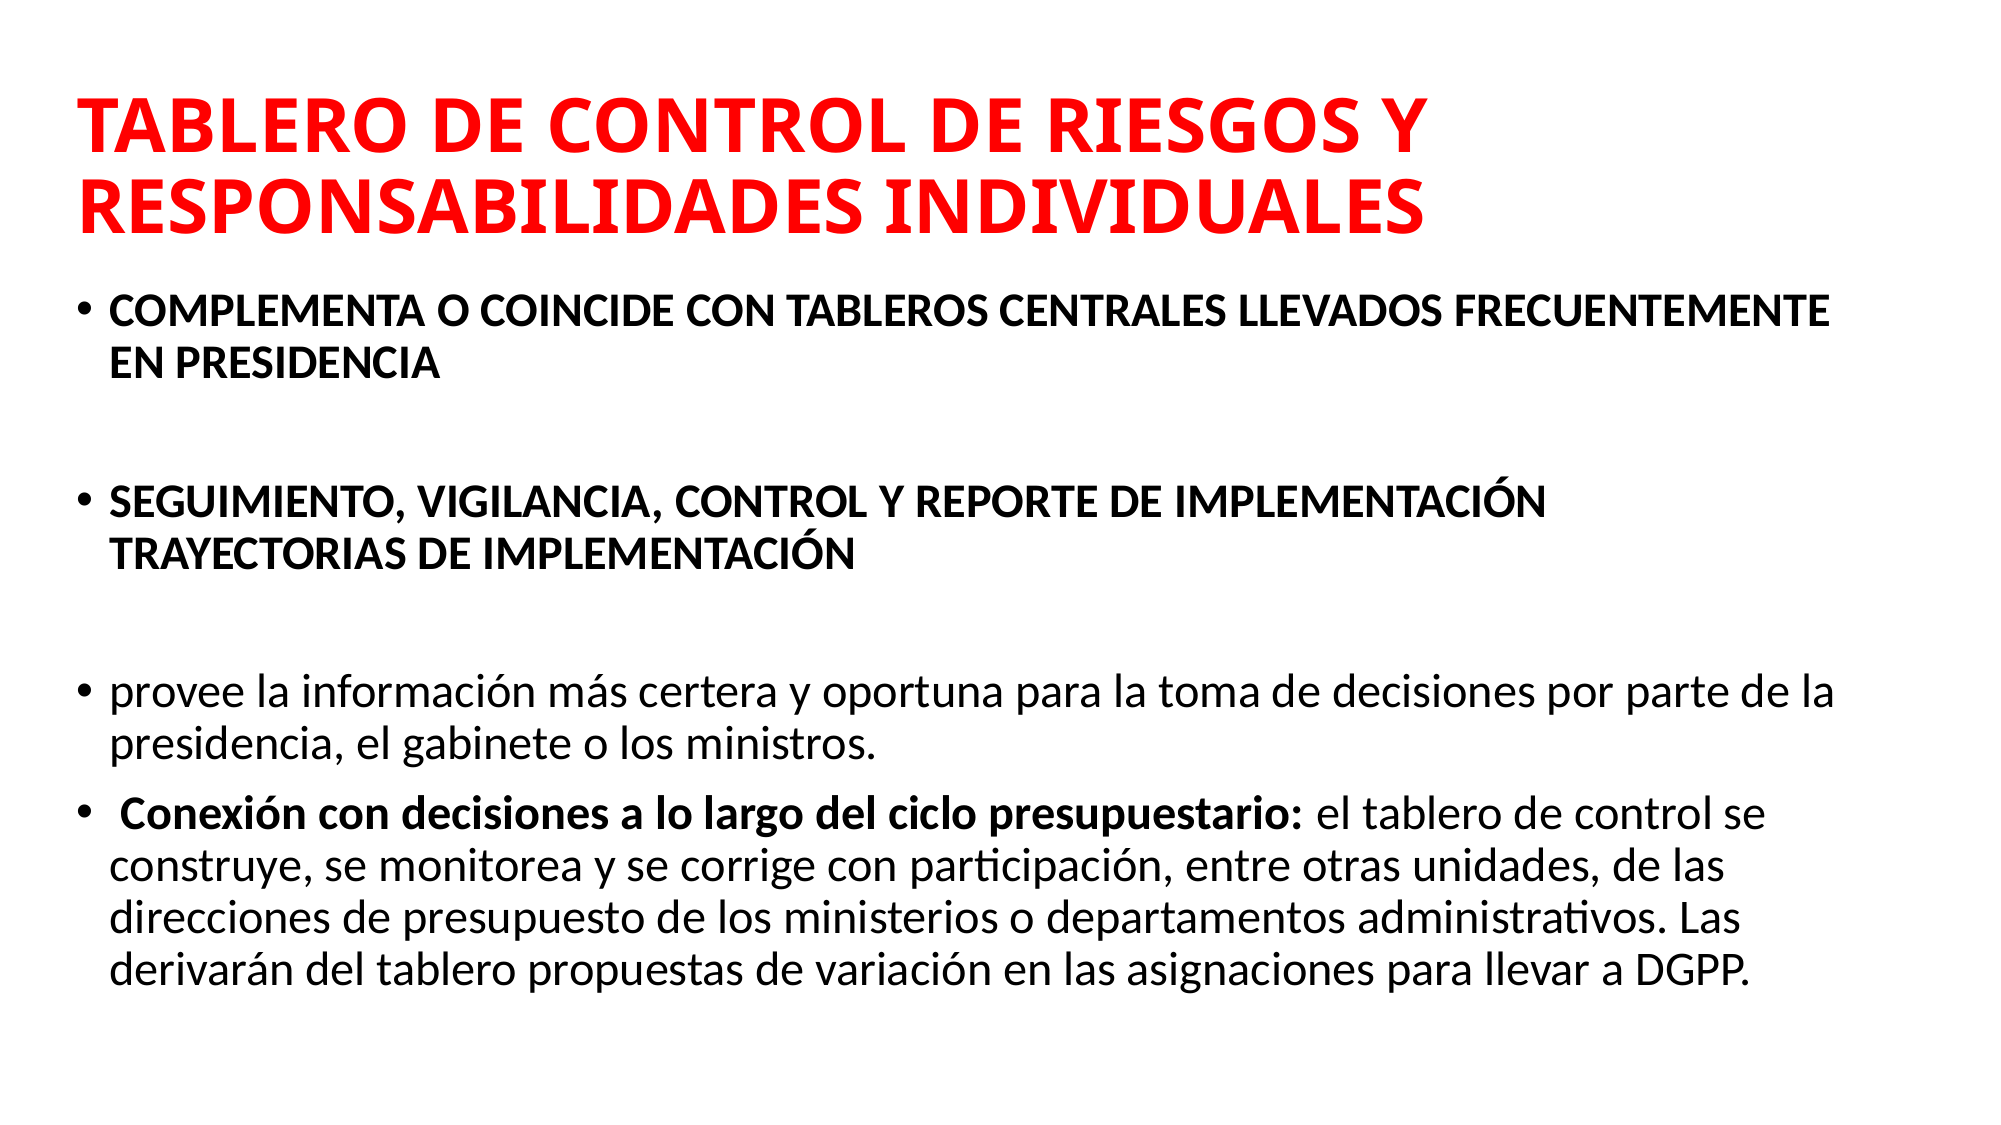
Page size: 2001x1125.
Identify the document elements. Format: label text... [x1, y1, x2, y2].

list COMPLEMENTA O COINCIDE CON TABLEROS CENTRALES LLEVADOS FRECUENTEMENTE EN PRESIDENCIA SEGUIMIENTO, VIGILANCIA, CONTROL Y REPORTE DE IMPLEMENTACIÓN TRAYECTORIAS DE IMPLEMENTACIÓN provee la información más certera y oportuna para la toma de decisiones por parte de la presidencia, el gabinete o los ministros. Conexión con decisiones a lo largo del ciclo presupuestario: el tablero de control se construye, se monitorea y se corrige con participación, entre otras unidades, de las direcciones de presupuesto de los ministerios o departamentos administrativos. Las derivarán del tablero propuestas de variación en las asignaciones para llevar a DGPP. [61, 277, 1863, 1067]
title TABLERO DE CONTROL DE RIESGOS Y RESPONSABILIDADES INDIVIDUALES [61, 59, 1863, 277]
